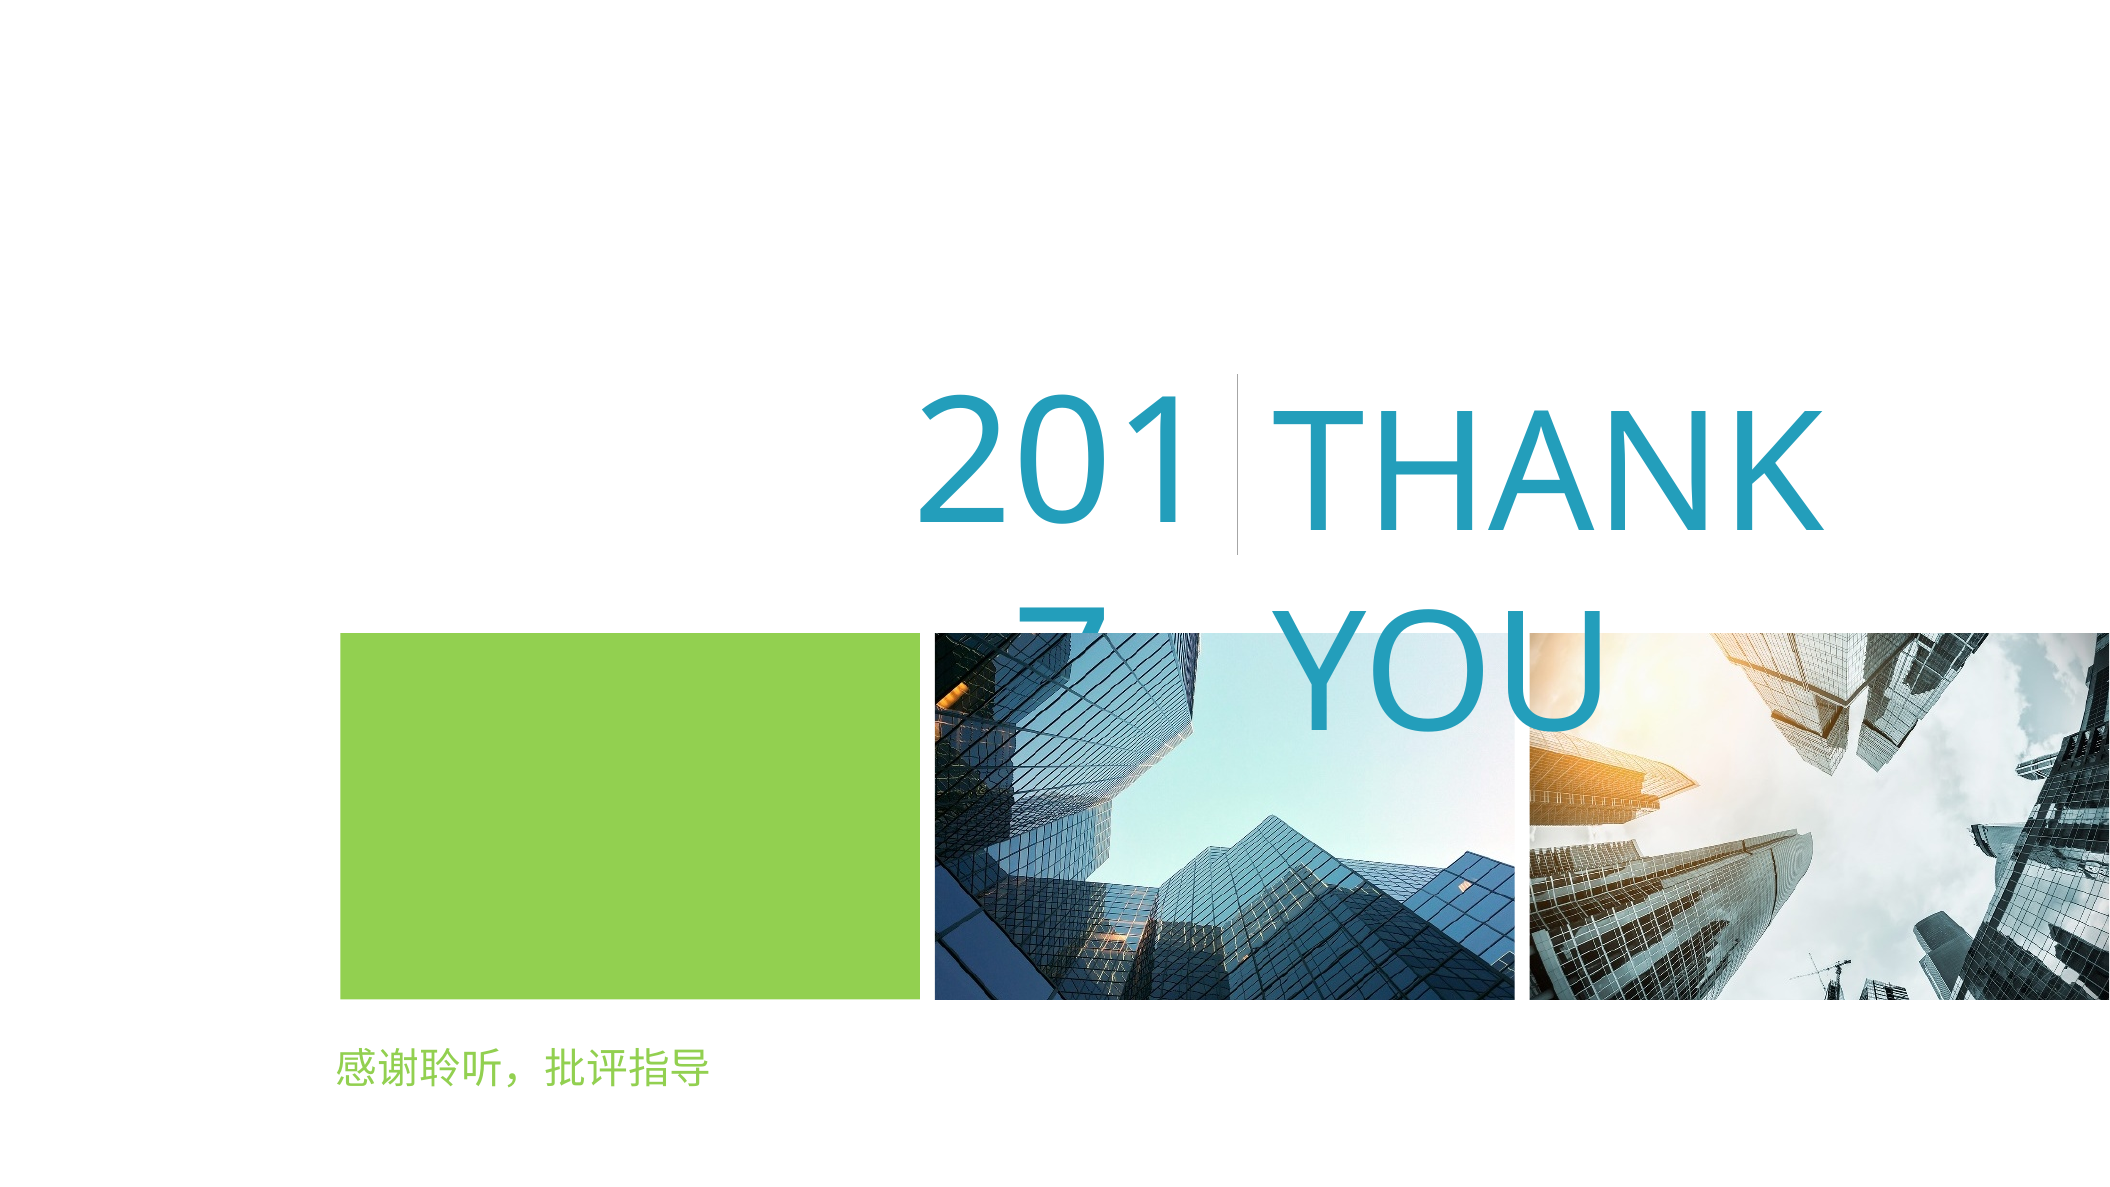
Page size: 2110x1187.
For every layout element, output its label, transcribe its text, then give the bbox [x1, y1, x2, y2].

text_box THANK YOU [1272, 363, 2024, 764]
text_box [1528, 632, 2110, 1000]
text_box 2017 [894, 347, 1232, 769]
text_box 感谢聆听，批评指导 [335, 1041, 831, 1093]
text_box [934, 632, 1516, 1000]
text_box [339, 632, 921, 1000]
